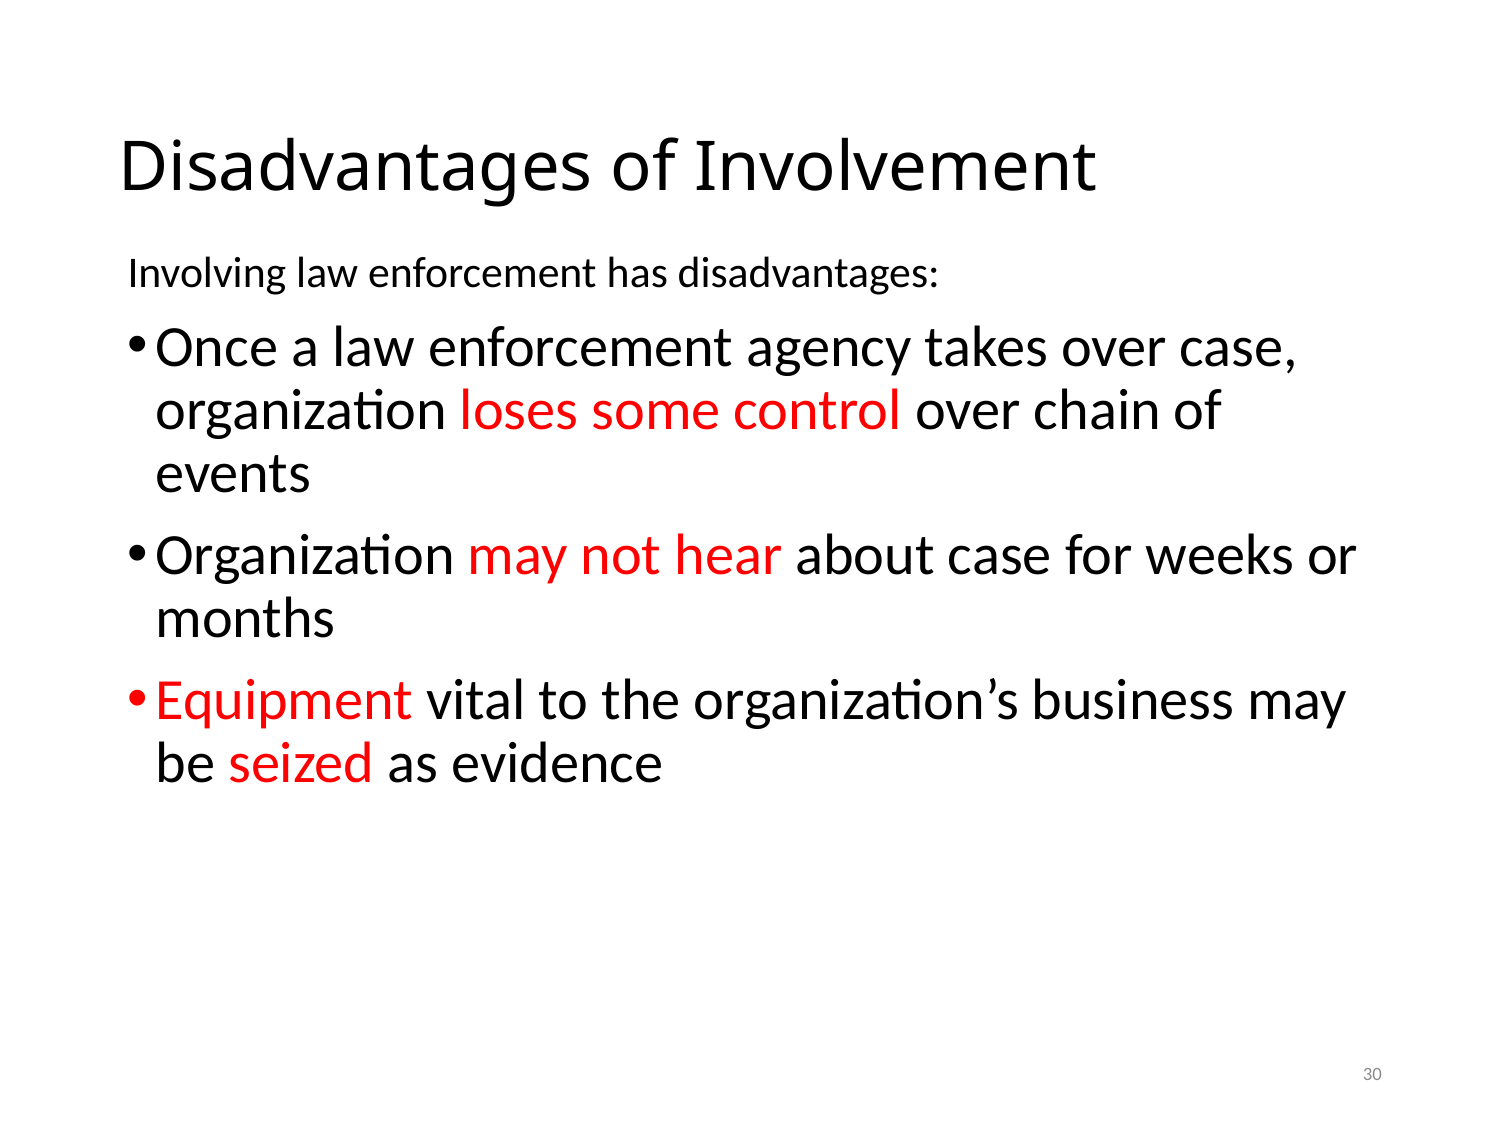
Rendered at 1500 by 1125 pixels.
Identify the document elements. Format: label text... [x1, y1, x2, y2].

title Disadvantages of Involvement [103, 59, 1397, 278]
slide_number 30 [1059, 1042, 1397, 1103]
list Involving law enforcement has disadvantages: Once a law enforcement agency takes over case, organization loses some control over chain of events Organization may not hear about case for weeks or months Equipment vital to the organization’s business may be seized as evidence [112, 241, 1388, 1001]
